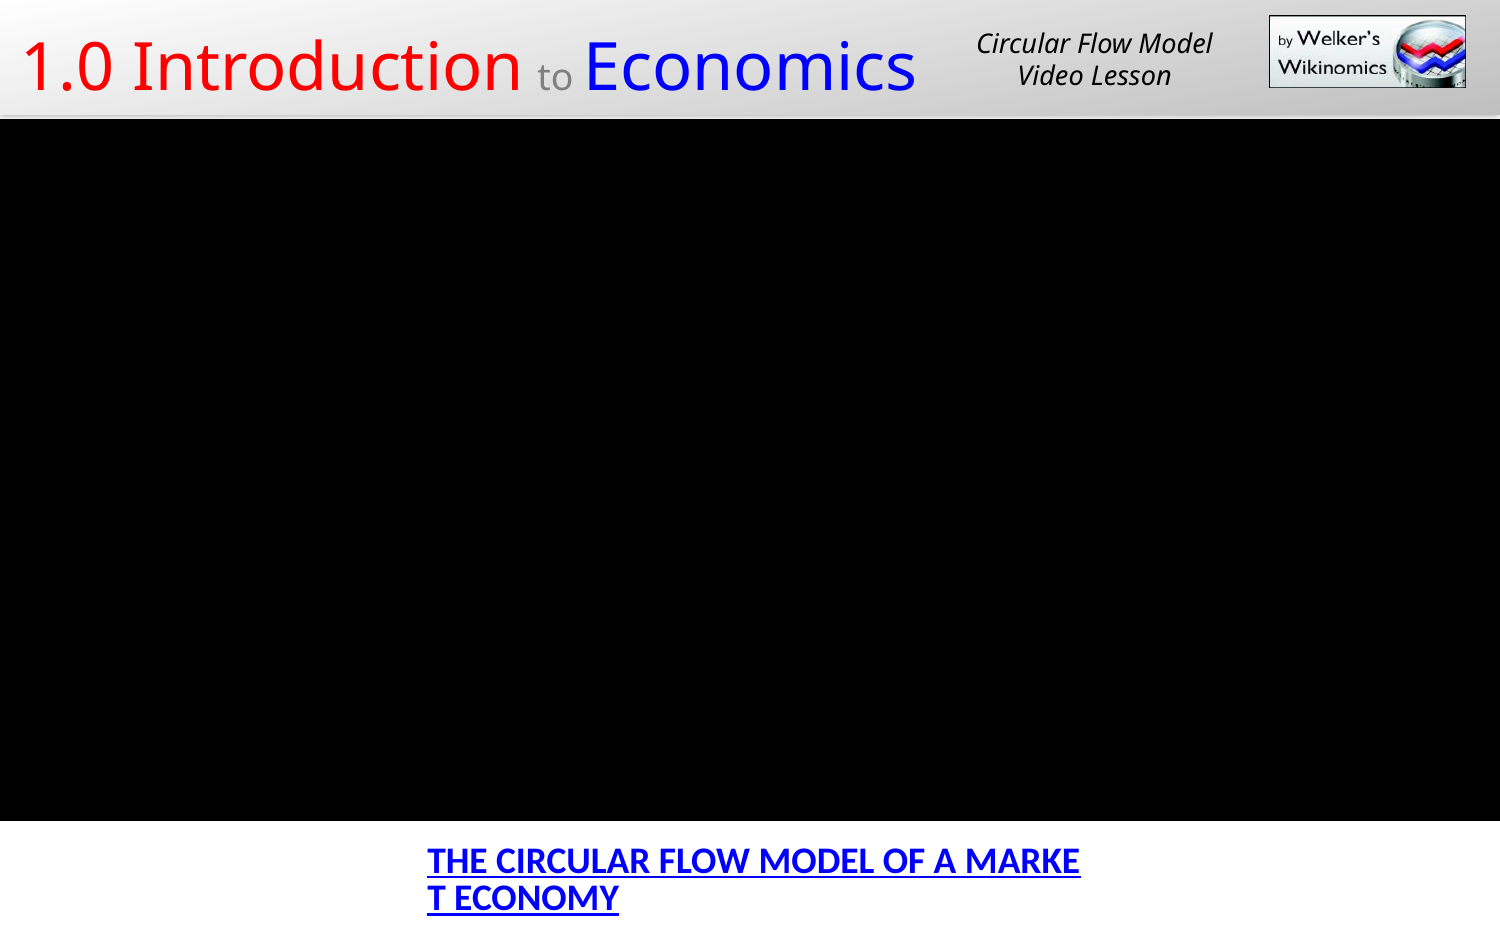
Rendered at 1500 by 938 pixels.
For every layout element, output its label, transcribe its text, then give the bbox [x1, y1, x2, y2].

picture [1269, 15, 1466, 88]
text_box Circular Flow Model Video Lesson [926, 18, 1263, 99]
text_box THE CIRCULAR FLOW MODEL OF A MARKET ECONOMY [412, 830, 1100, 888]
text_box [0, 118, 1500, 823]
